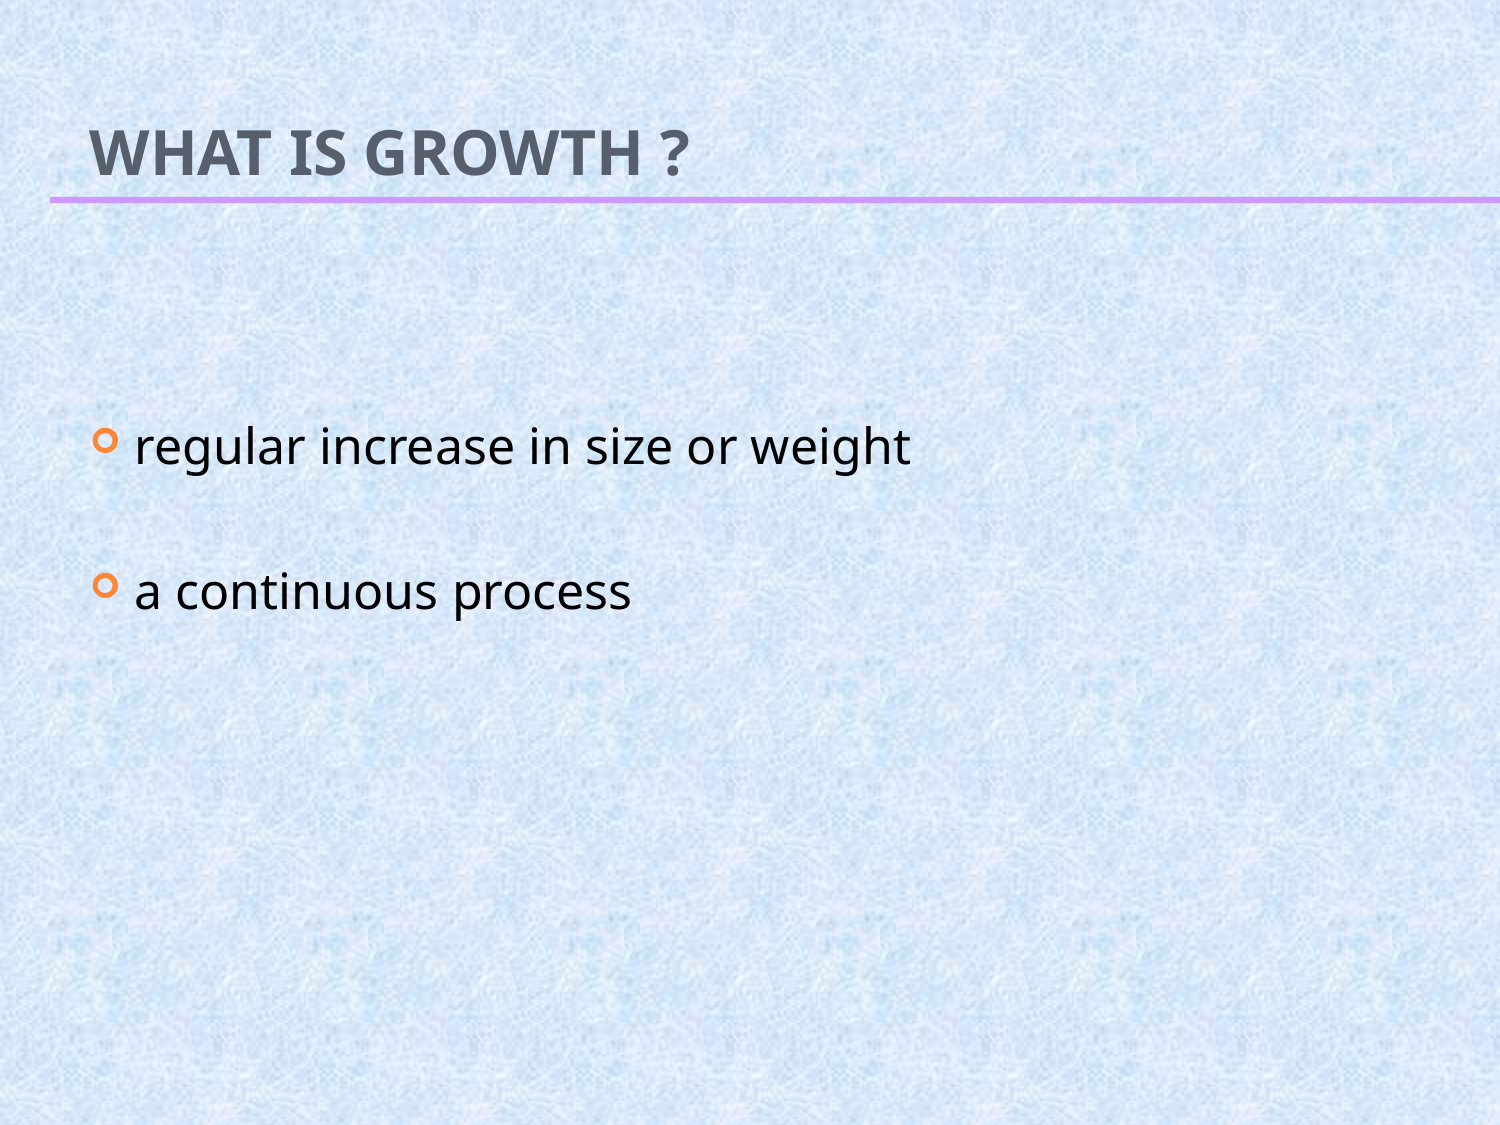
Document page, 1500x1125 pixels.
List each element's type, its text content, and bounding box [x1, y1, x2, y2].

picture [0, 0, 1500, 1125]
title What is Growth ? [75, 50, 1300, 196]
list regular increase in size or weight a continuous process [75, 262, 1300, 1062]
